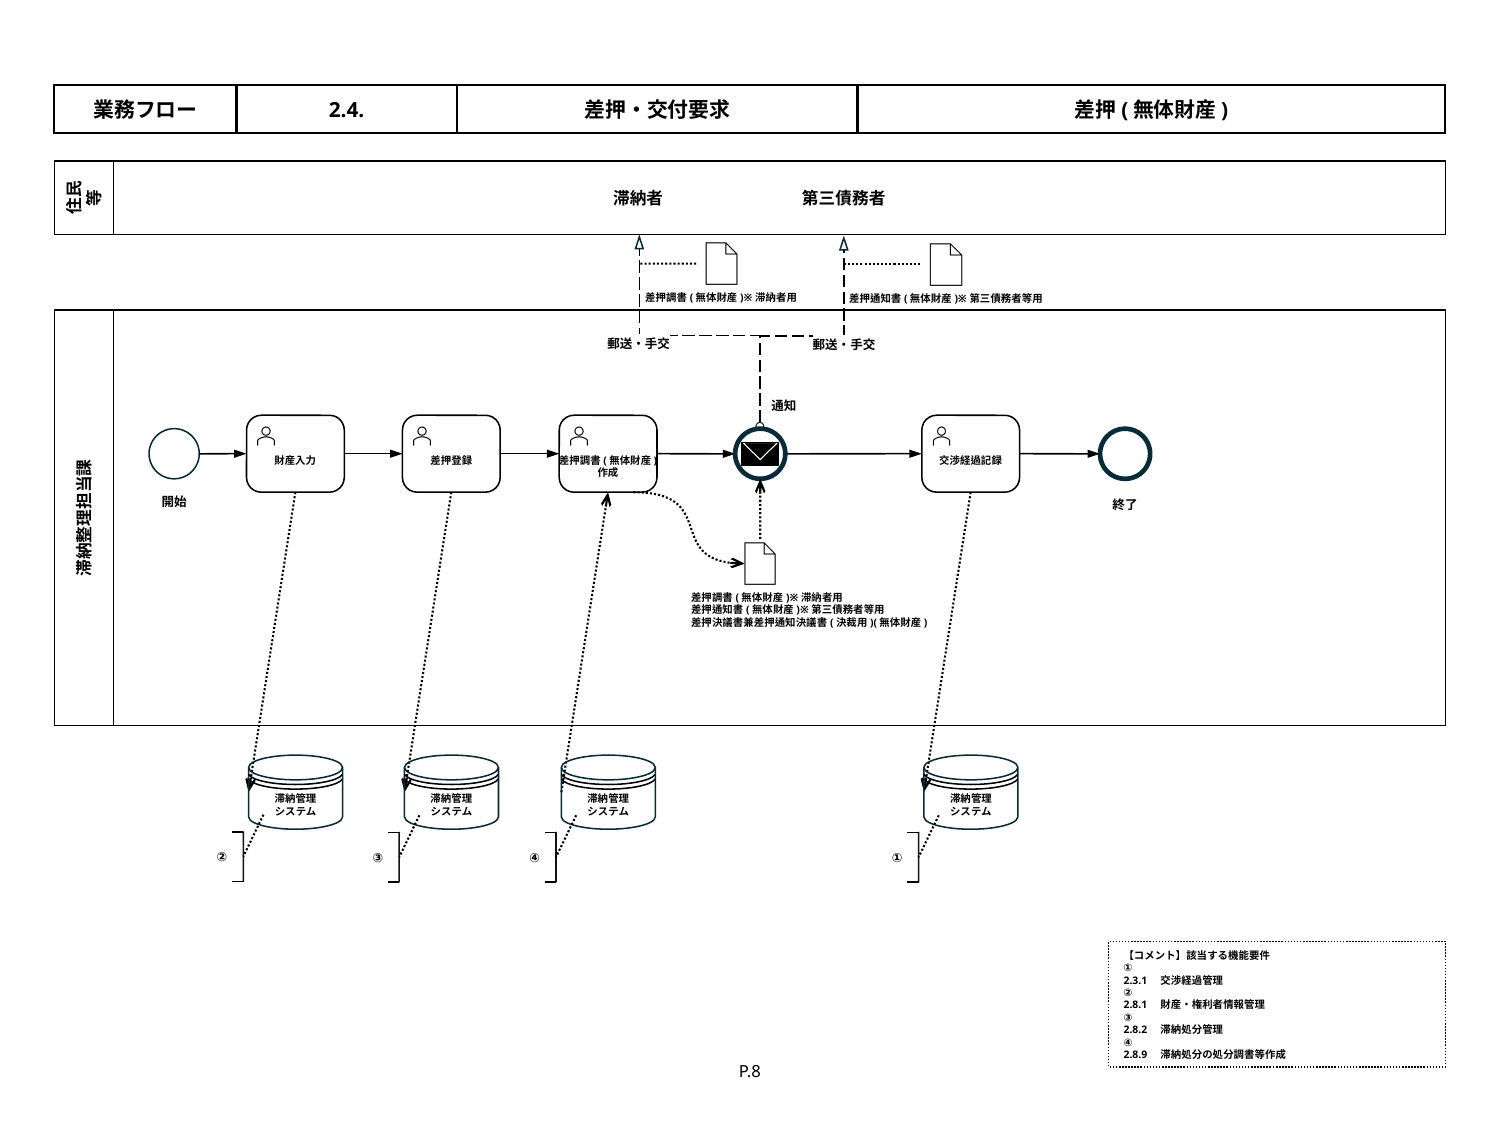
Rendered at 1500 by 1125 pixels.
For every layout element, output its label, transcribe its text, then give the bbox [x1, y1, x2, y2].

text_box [246, 414, 345, 493]
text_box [634, 236, 849, 309]
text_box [922, 754, 1019, 830]
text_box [139, 814, 264, 882]
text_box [560, 754, 656, 830]
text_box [53, 84, 1447, 134]
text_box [53, 309, 1447, 727]
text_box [843, 238, 1028, 327]
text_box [452, 814, 577, 883]
slide_number P.8 [581, 1042, 919, 1103]
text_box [639, 237, 803, 331]
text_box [295, 814, 420, 883]
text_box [814, 814, 940, 883]
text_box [921, 414, 1021, 493]
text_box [53, 160, 1447, 236]
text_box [401, 414, 501, 493]
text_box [247, 754, 344, 830]
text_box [632, 491, 786, 631]
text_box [403, 754, 500, 830]
text_box 【コメント】該当する機能要件 ① 2.3.1 交渉経過管理 ② 2.8.1 財産・権利者情報管理 ③ 2.8.2 滞納処分管理 ④ 2.8.9 滞納処分の処分調書等作成 [1107, 940, 1447, 1069]
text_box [734, 428, 786, 480]
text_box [558, 414, 658, 493]
